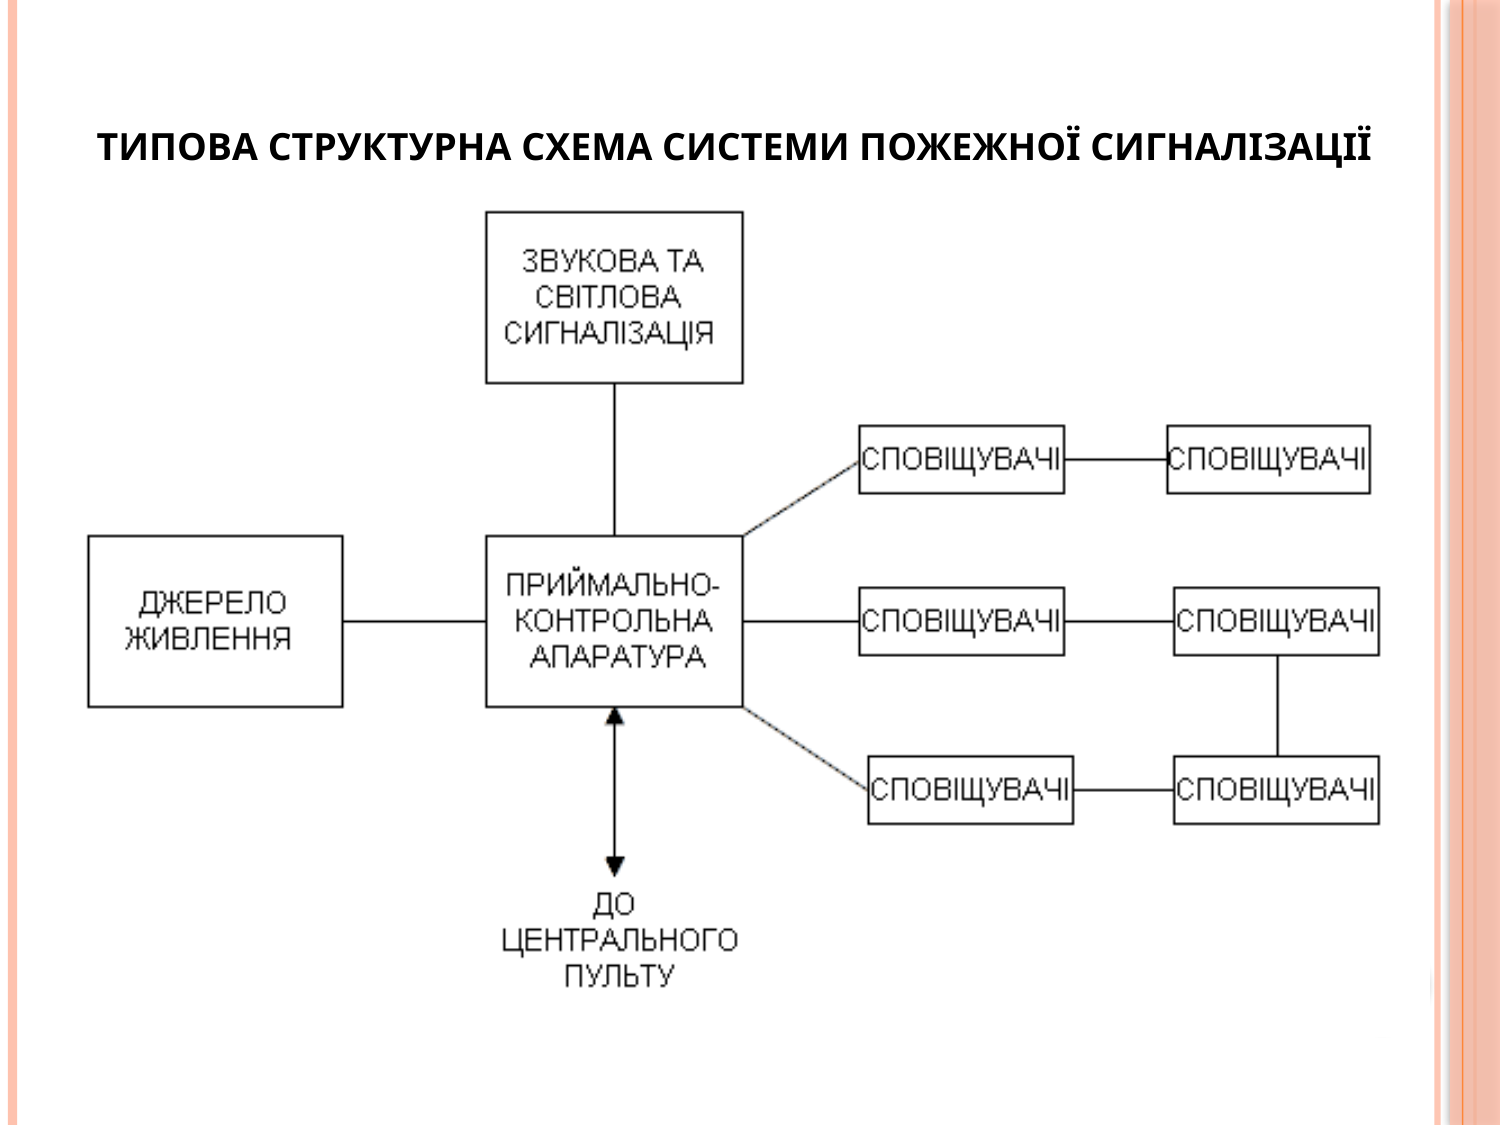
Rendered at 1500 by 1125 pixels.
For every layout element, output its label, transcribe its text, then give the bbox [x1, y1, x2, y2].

title ТИПОВА СТРУКТУРНА СХЕМА СИСТЕМИ ПОЖЕЖНОЇ СИГНАЛІЗАЦІЇ [75, 45, 1395, 176]
picture [69, 186, 1431, 1038]
